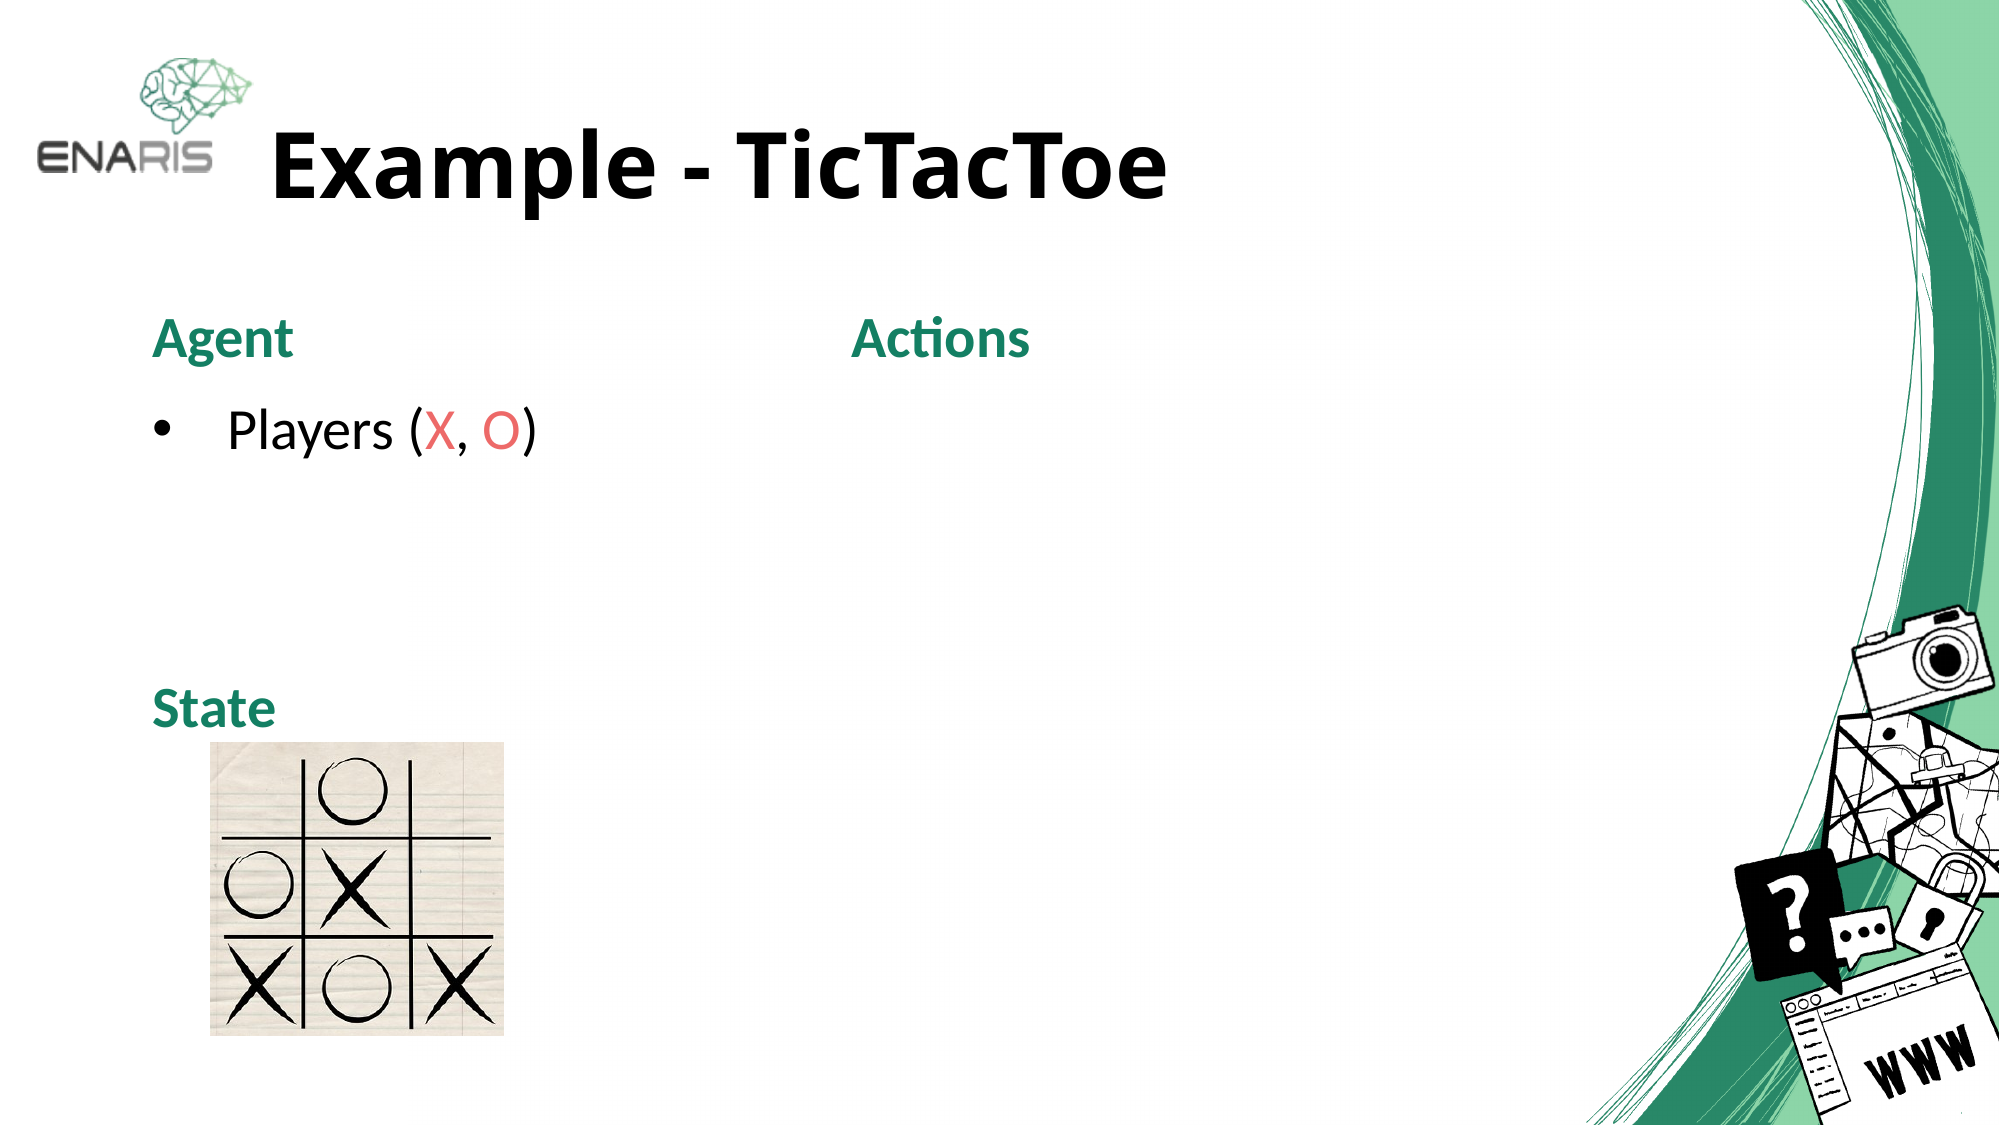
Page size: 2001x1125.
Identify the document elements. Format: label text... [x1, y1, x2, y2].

picture [210, 0, 1999, 1125]
picture [37, 58, 254, 173]
text_box Example - TicTacToe [253, 59, 1863, 278]
text_box Agent Players (X, O) State [137, 299, 702, 1014]
text_box Actions [836, 299, 1401, 1014]
